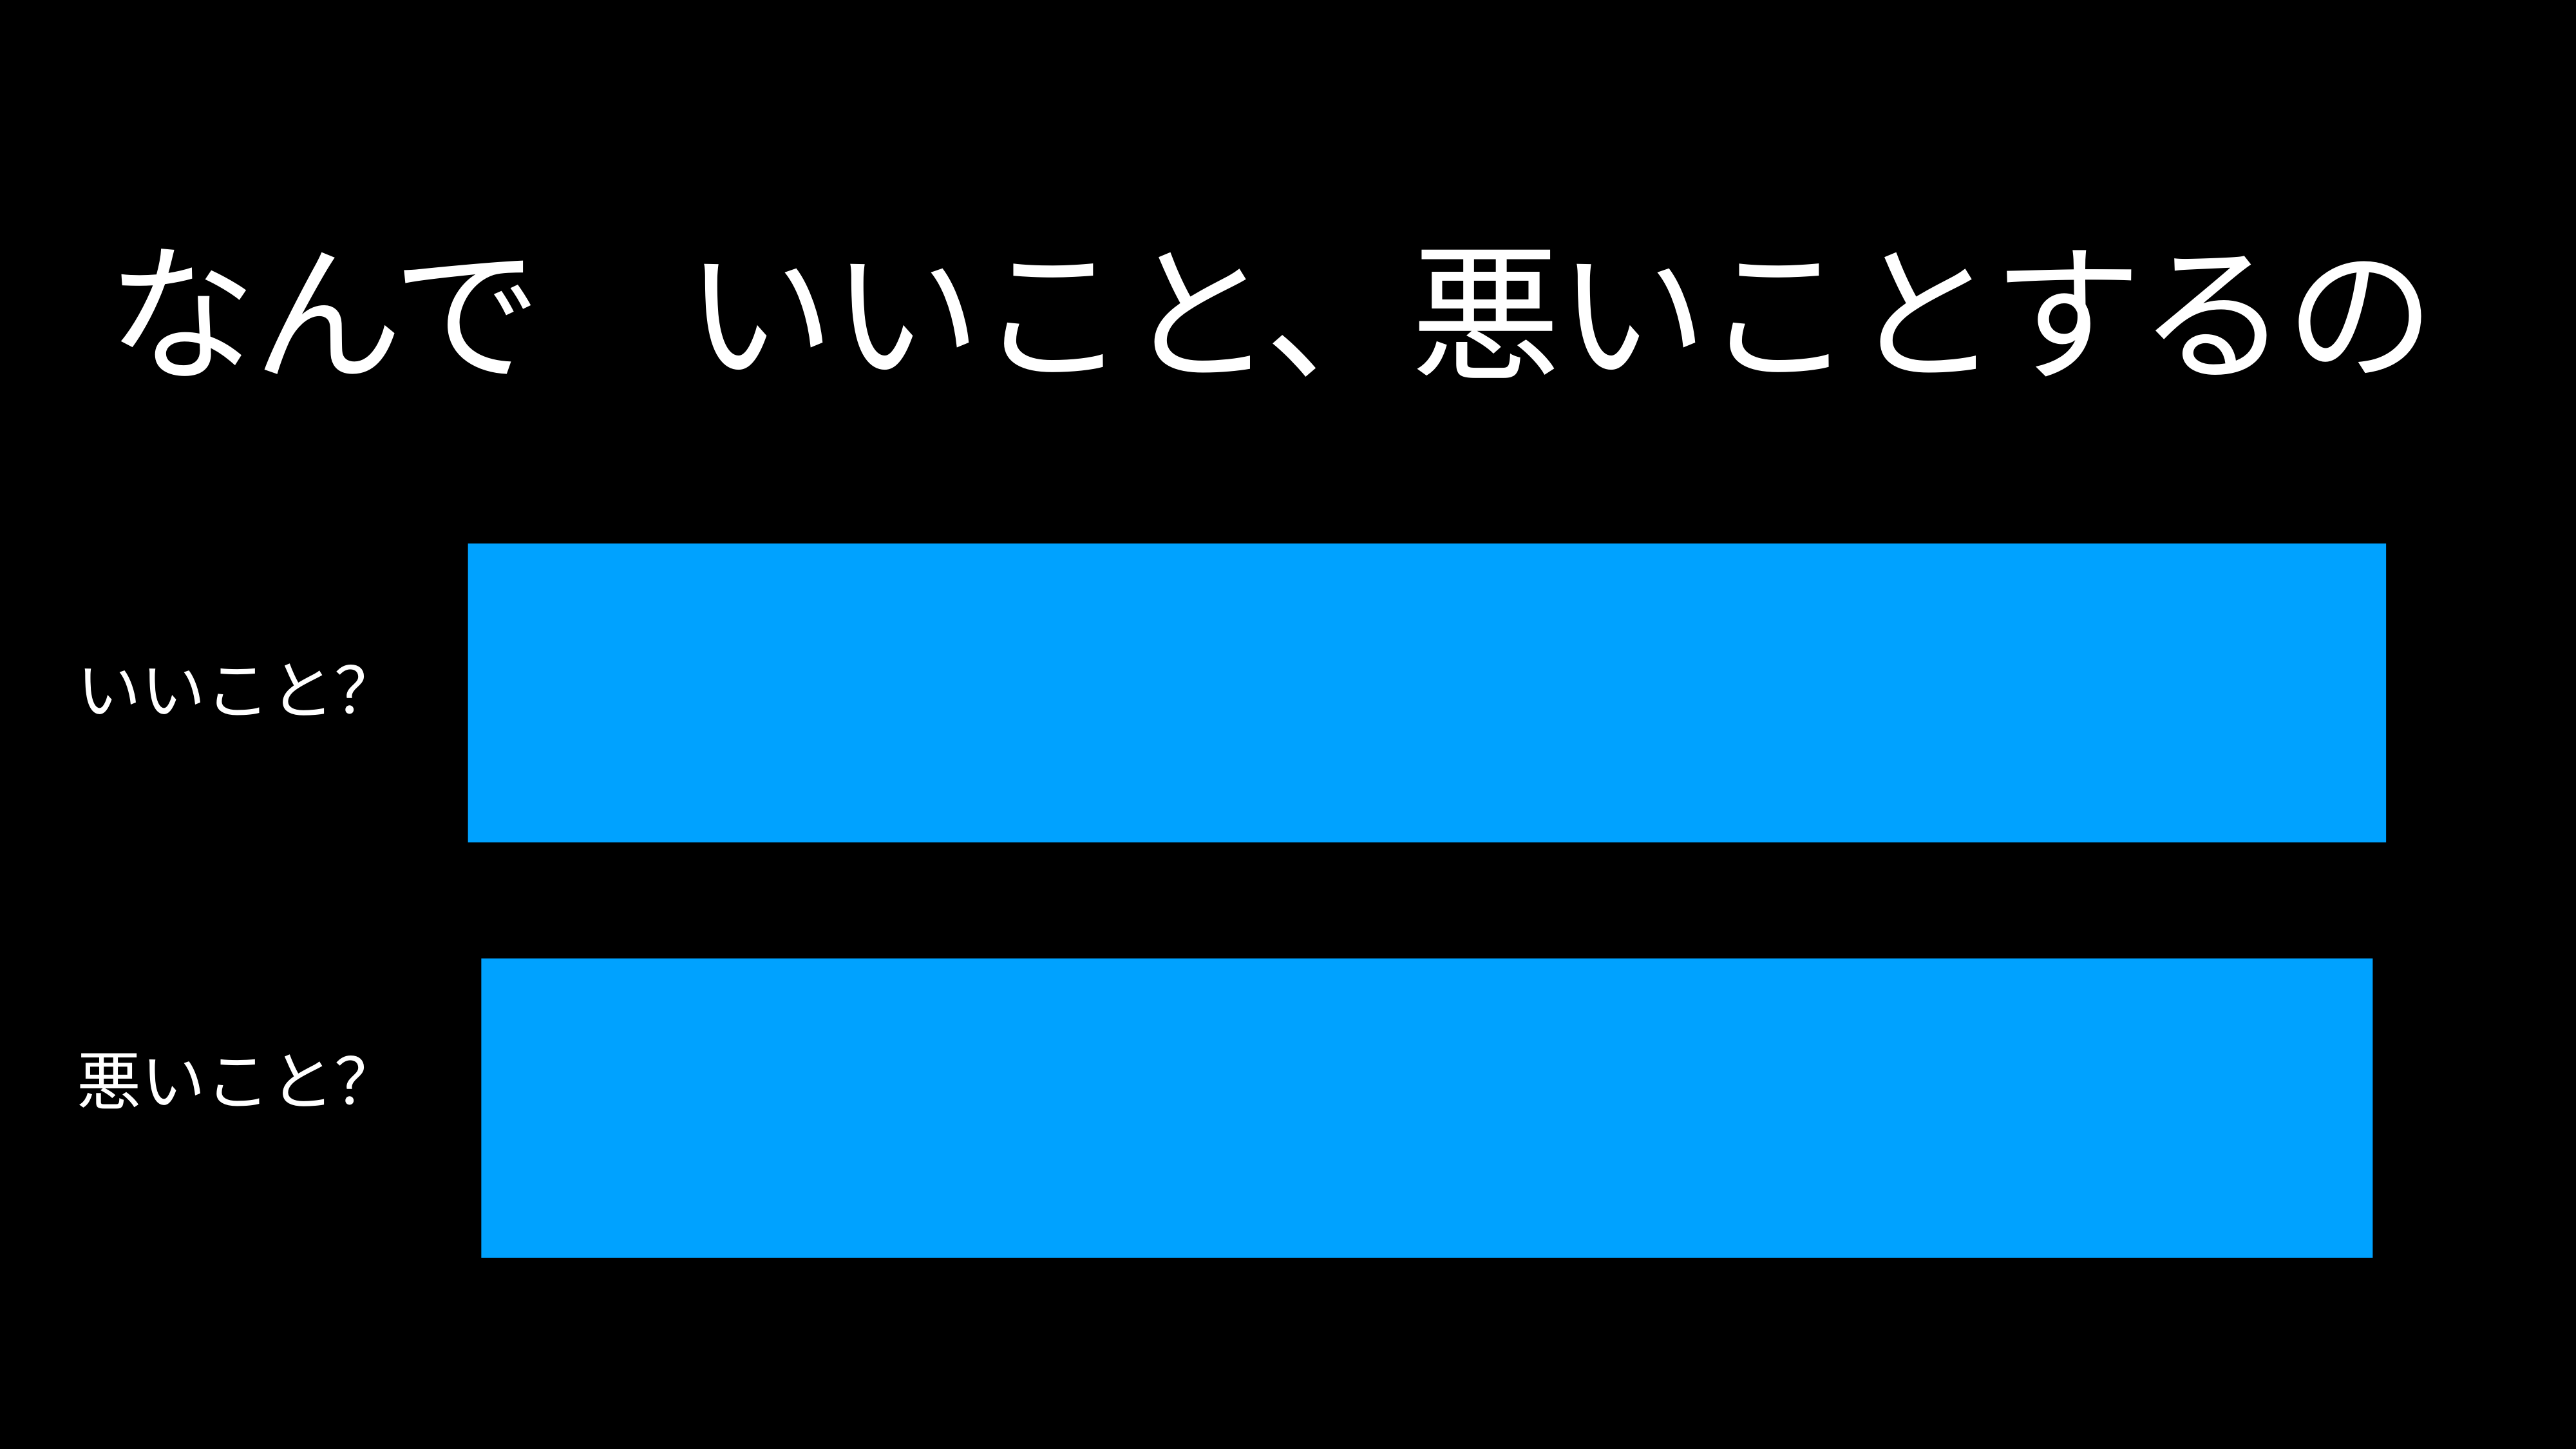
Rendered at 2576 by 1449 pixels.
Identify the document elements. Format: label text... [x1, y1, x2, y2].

title なんで いいこと、悪いことするの [101, 0, 2465, 482]
text_box [468, 543, 2387, 843]
text_box 悪いこと？ [71, 1044, 405, 1124]
text_box [481, 958, 2373, 1258]
text_box いいこと？ [71, 652, 405, 734]
